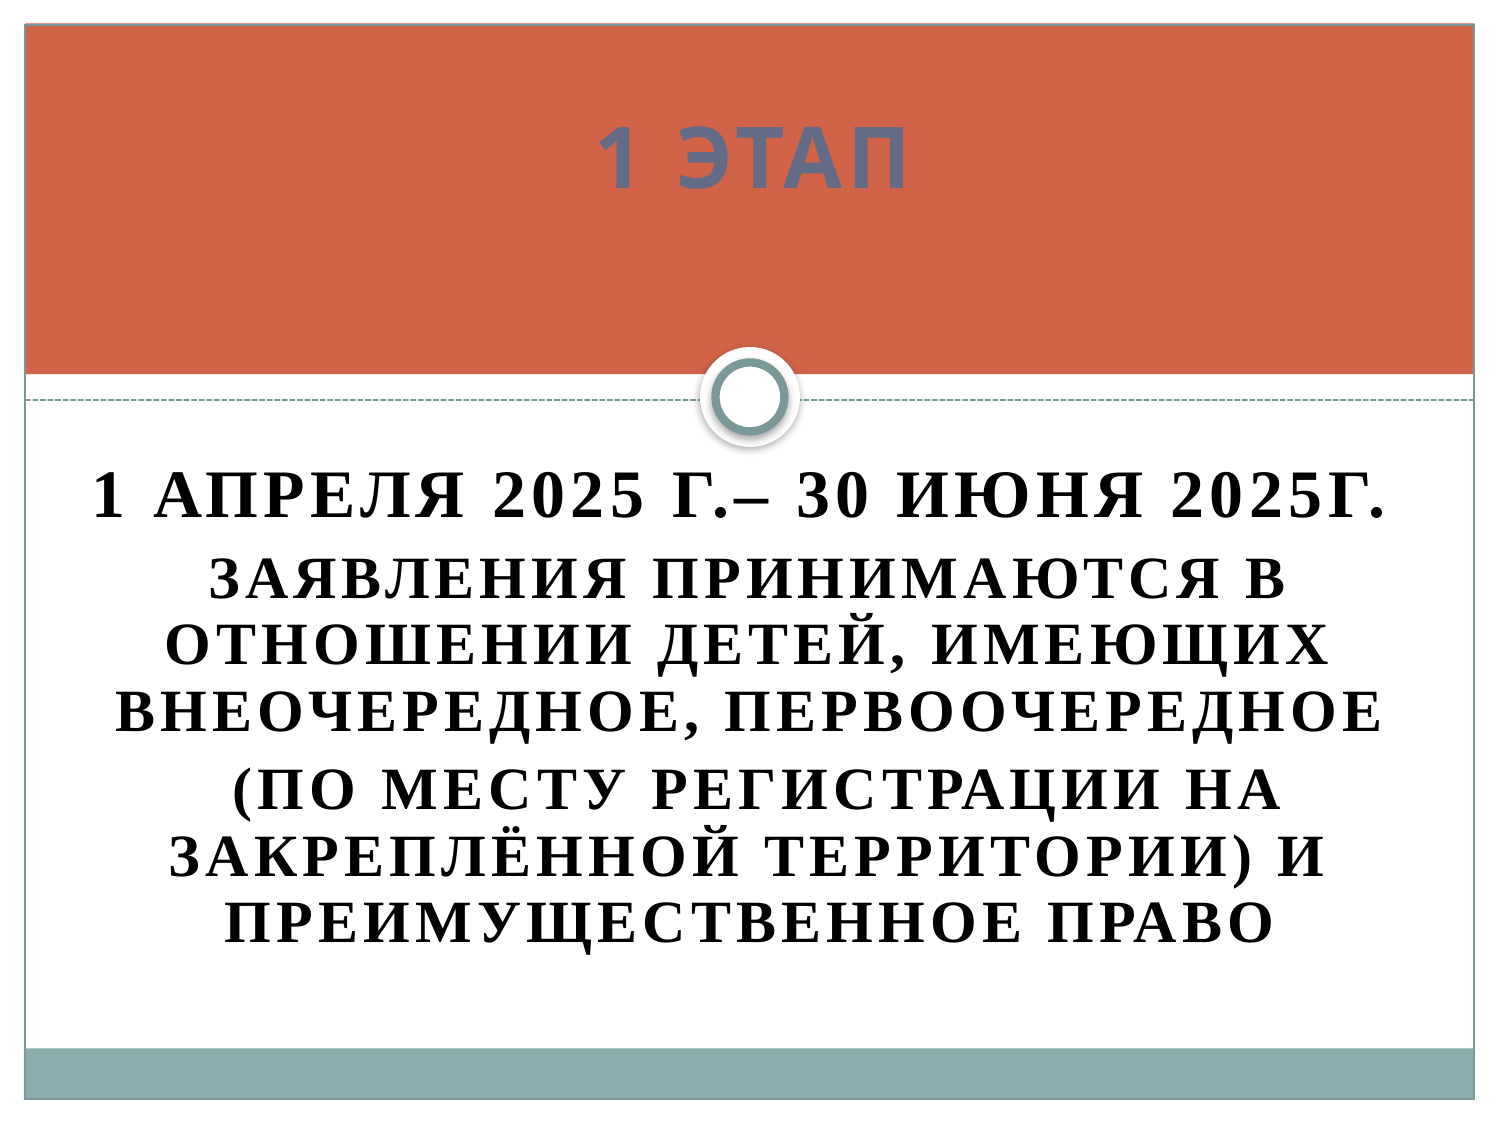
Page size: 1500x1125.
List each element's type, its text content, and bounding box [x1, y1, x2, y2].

title 1 ЭТАП [118, 87, 1394, 338]
list 1 апреля 2025 г.– 30 июня 2025г. Заявления принимаются в отношении детей, имеющих ВНЕОЧЕРЕДНОЕ, первоочередное (по месту регистрации на закреплённой территории) и преимущественное право [76, 450, 1424, 1012]
